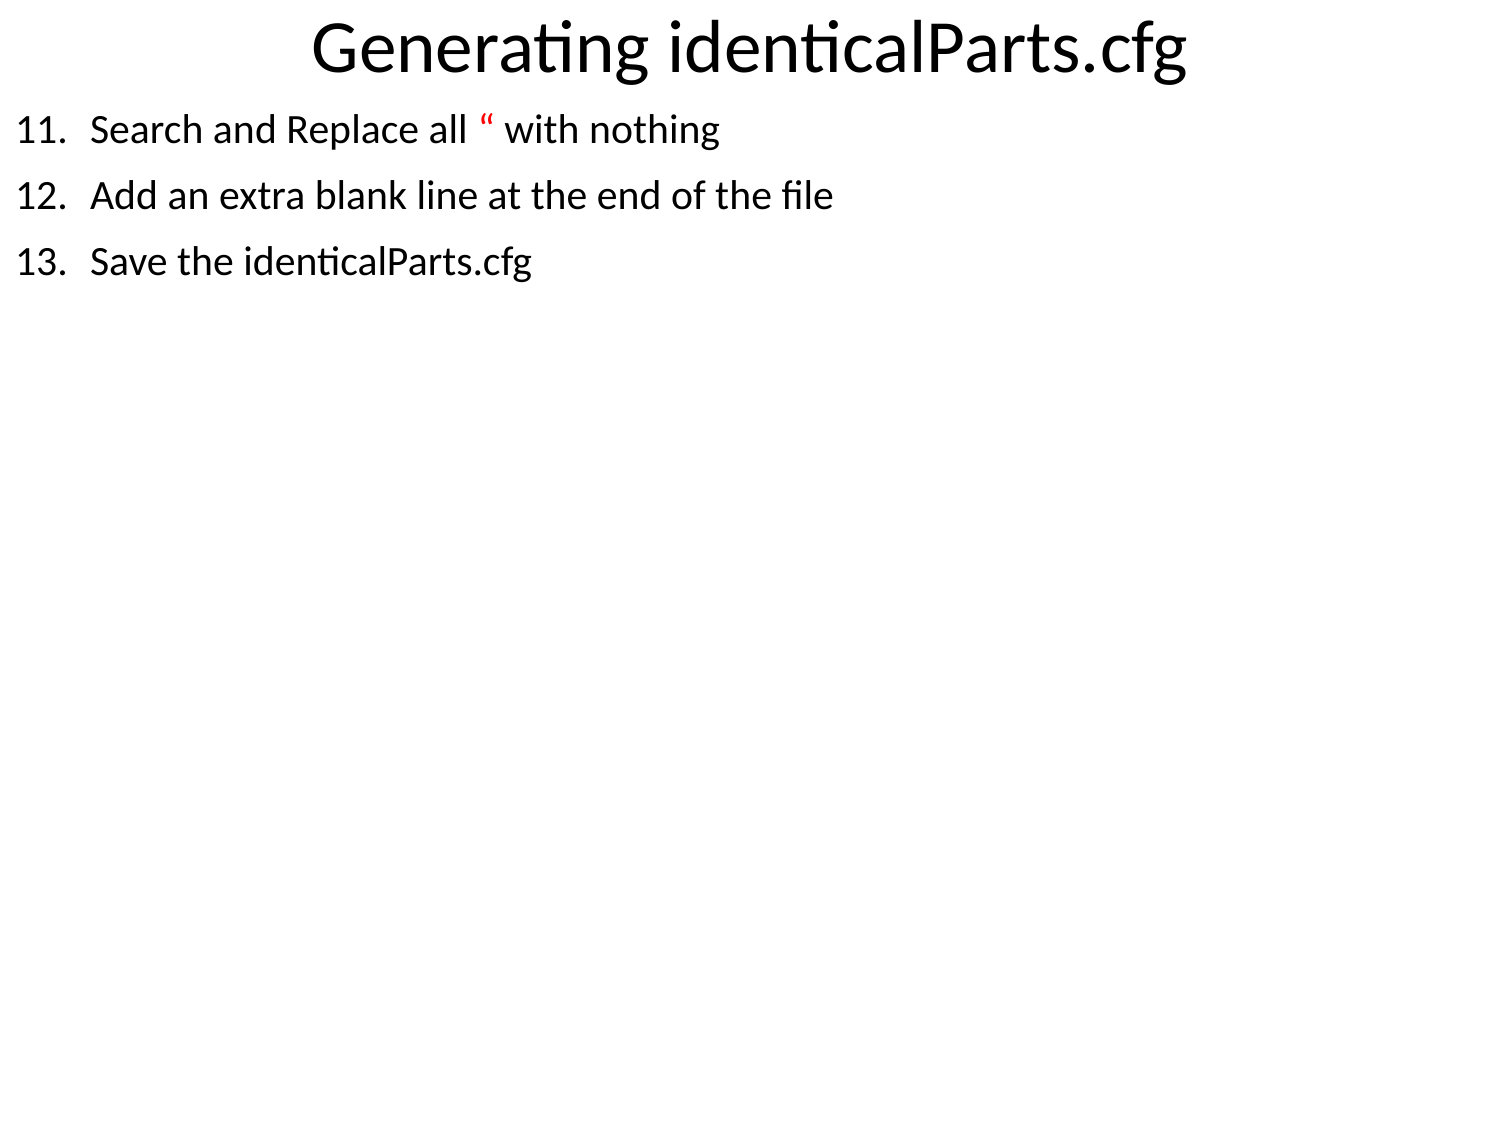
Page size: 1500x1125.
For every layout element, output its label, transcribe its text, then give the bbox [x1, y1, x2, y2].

title Generating identicalParts.cfg [0, 0, 1500, 97]
list Search and Replace all “ with nothing Add an extra blank line at the end of the file Save the identicalParts.cfg [0, 99, 1500, 1125]
